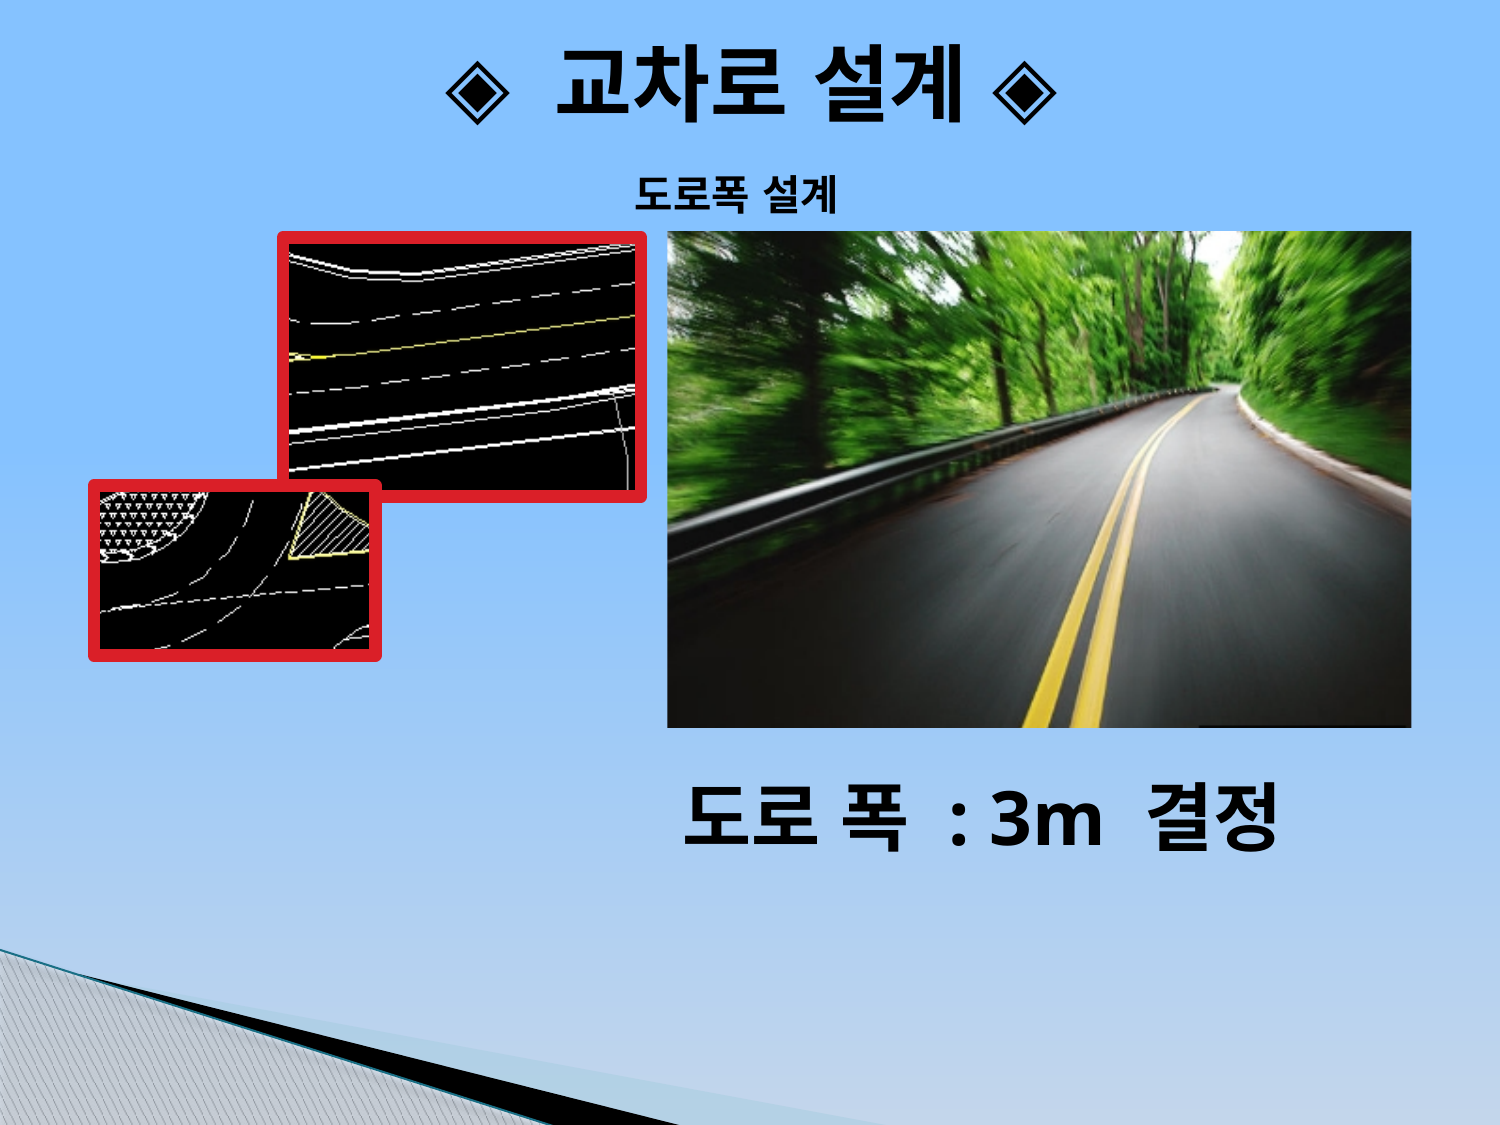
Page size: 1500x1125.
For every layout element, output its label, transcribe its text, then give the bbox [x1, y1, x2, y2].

text_box 도로 폭 : 3m 결정 [667, 763, 1376, 868]
picture [100, 243, 635, 650]
title ◈ 교차로 설계 ◈ [76, 23, 1427, 141]
text_box 도로폭 설계 [620, 160, 904, 226]
picture [667, 231, 1412, 729]
